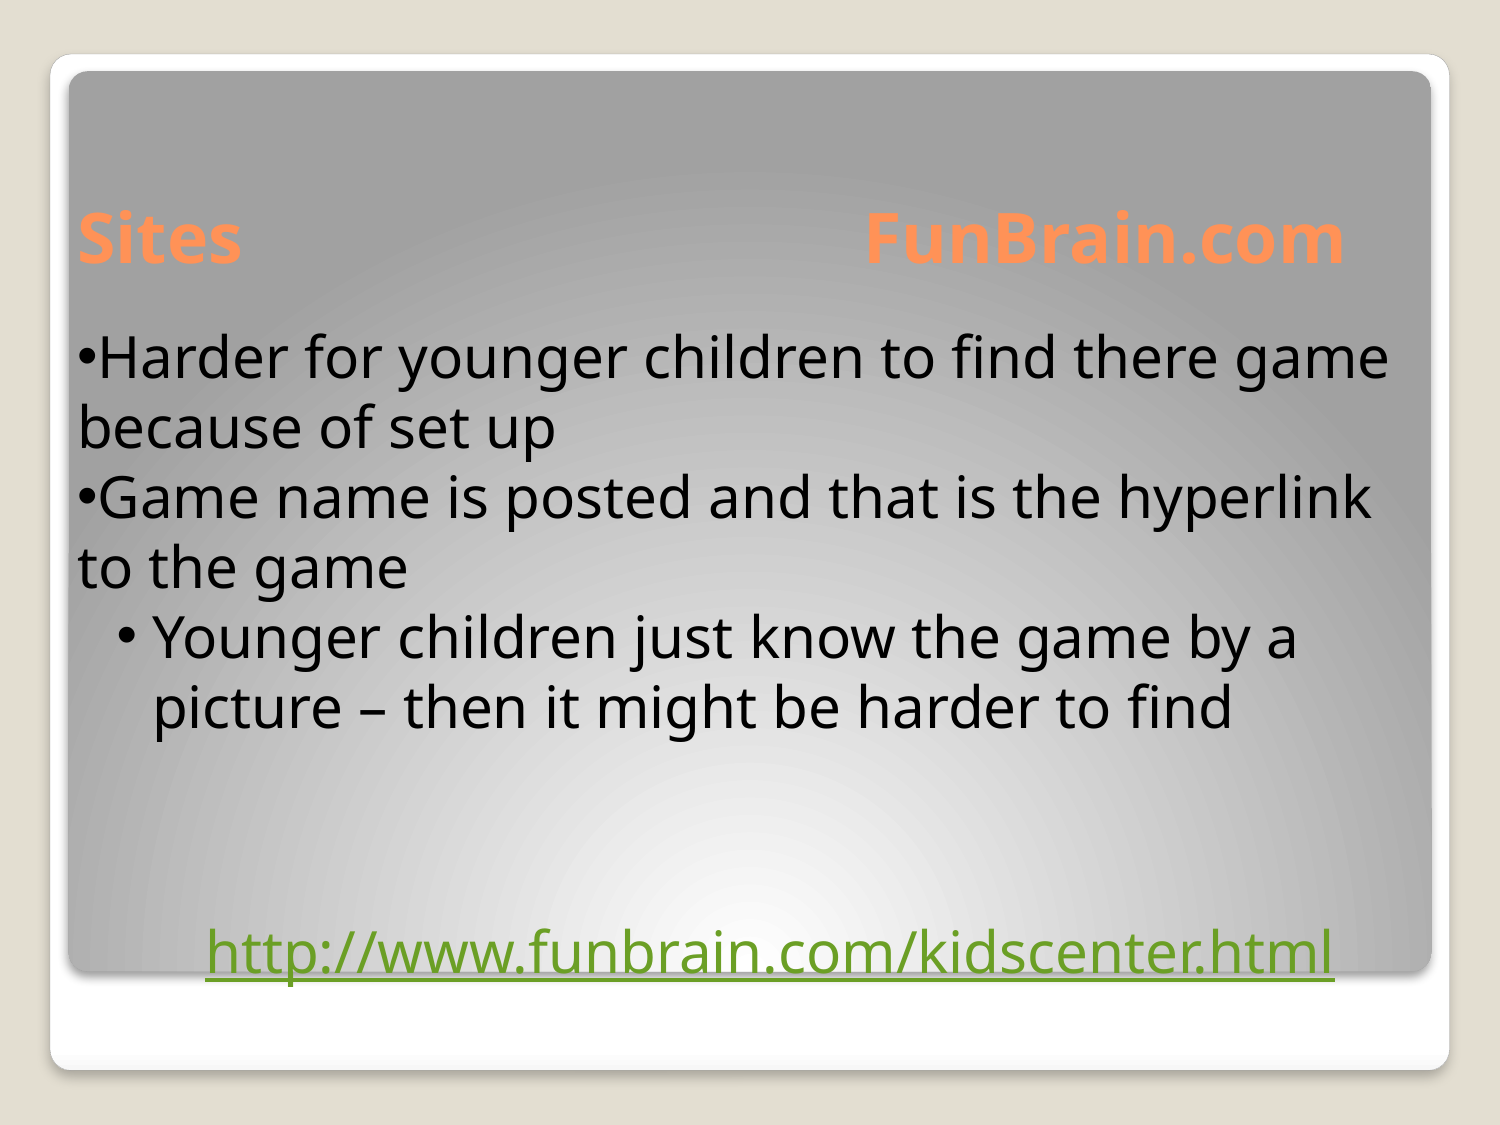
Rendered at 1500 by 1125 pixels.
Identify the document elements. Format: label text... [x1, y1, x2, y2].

list http://www.funbrain.com/kidscenter.html [87, 900, 1438, 1050]
title Sites FunBrain.com [62, 112, 1405, 285]
text_box Harder for younger children to find there game because of set up Game name is posted and that is the hyperlink to the game Younger children just know the game by a picture – then it might be harder to find [62, 312, 1425, 748]
